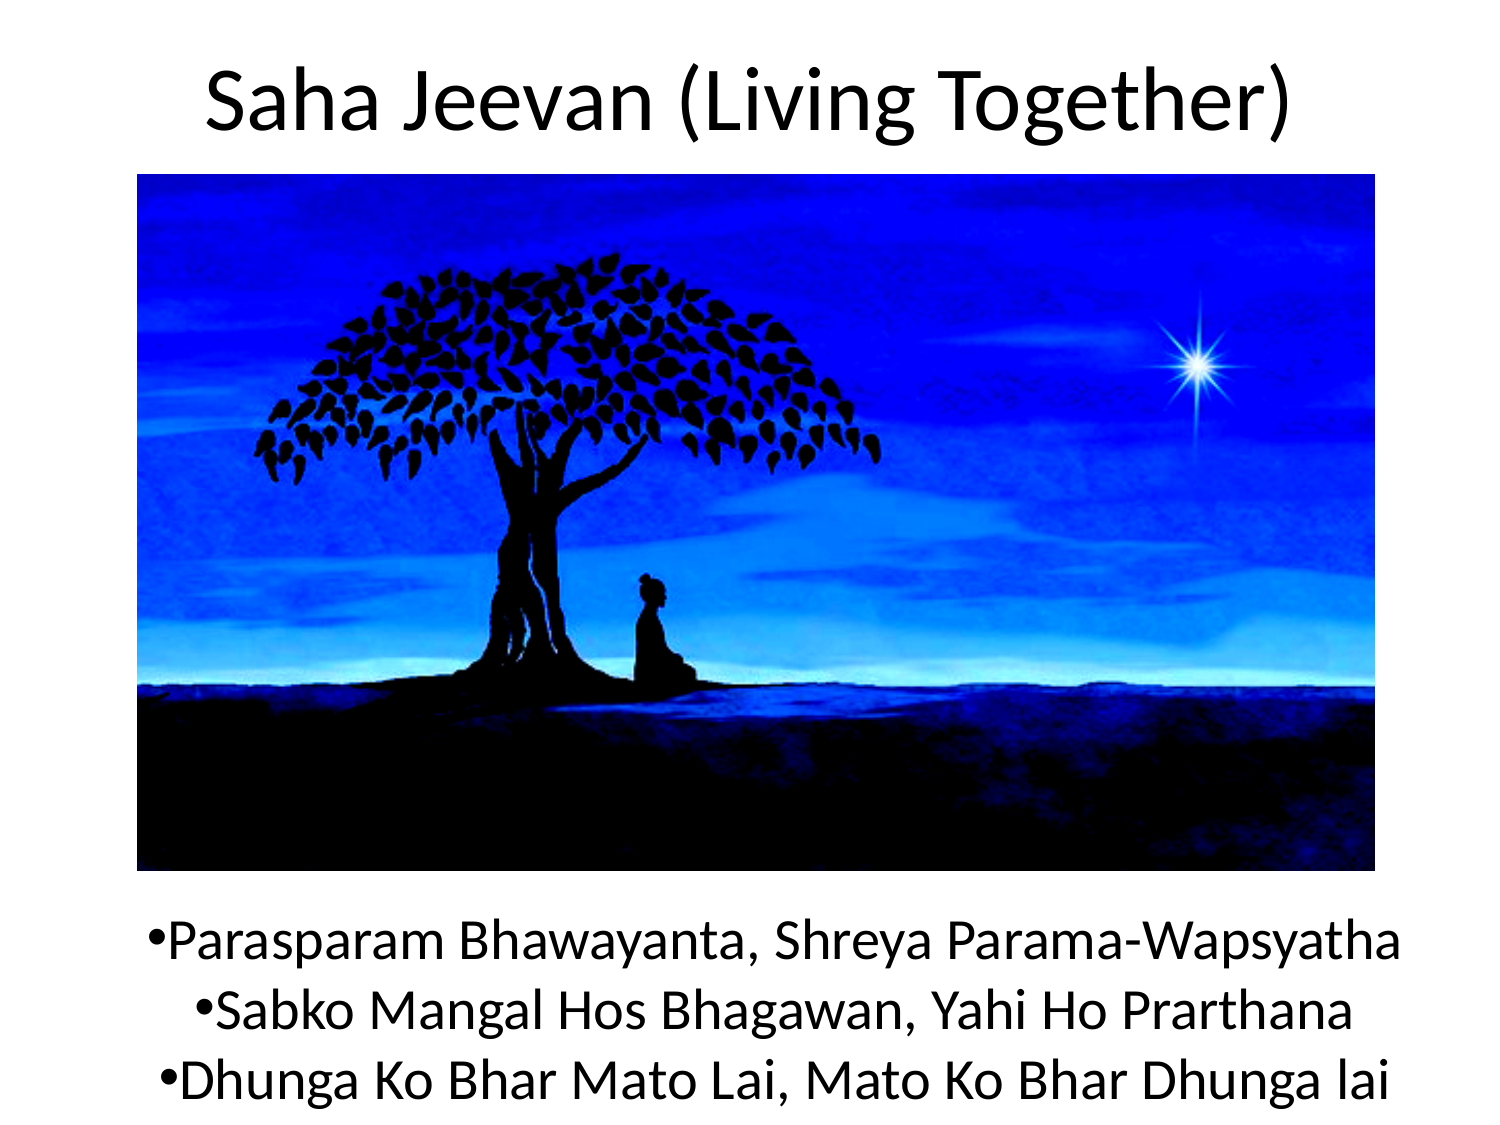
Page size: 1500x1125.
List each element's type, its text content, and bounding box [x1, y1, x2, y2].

text_box Parasparam Bhawayanta, Shreya Parama-Wapsyatha Sabko Mangal Hos Bhagawan, Yahi Ho Prarthana Dhunga Ko Bhar Mato Lai, Mato Ko Bhar Dhunga lai [99, 912, 1450, 1100]
picture [137, 174, 1376, 871]
title Saha Jeevan (Living Together) [75, 0, 1425, 188]
